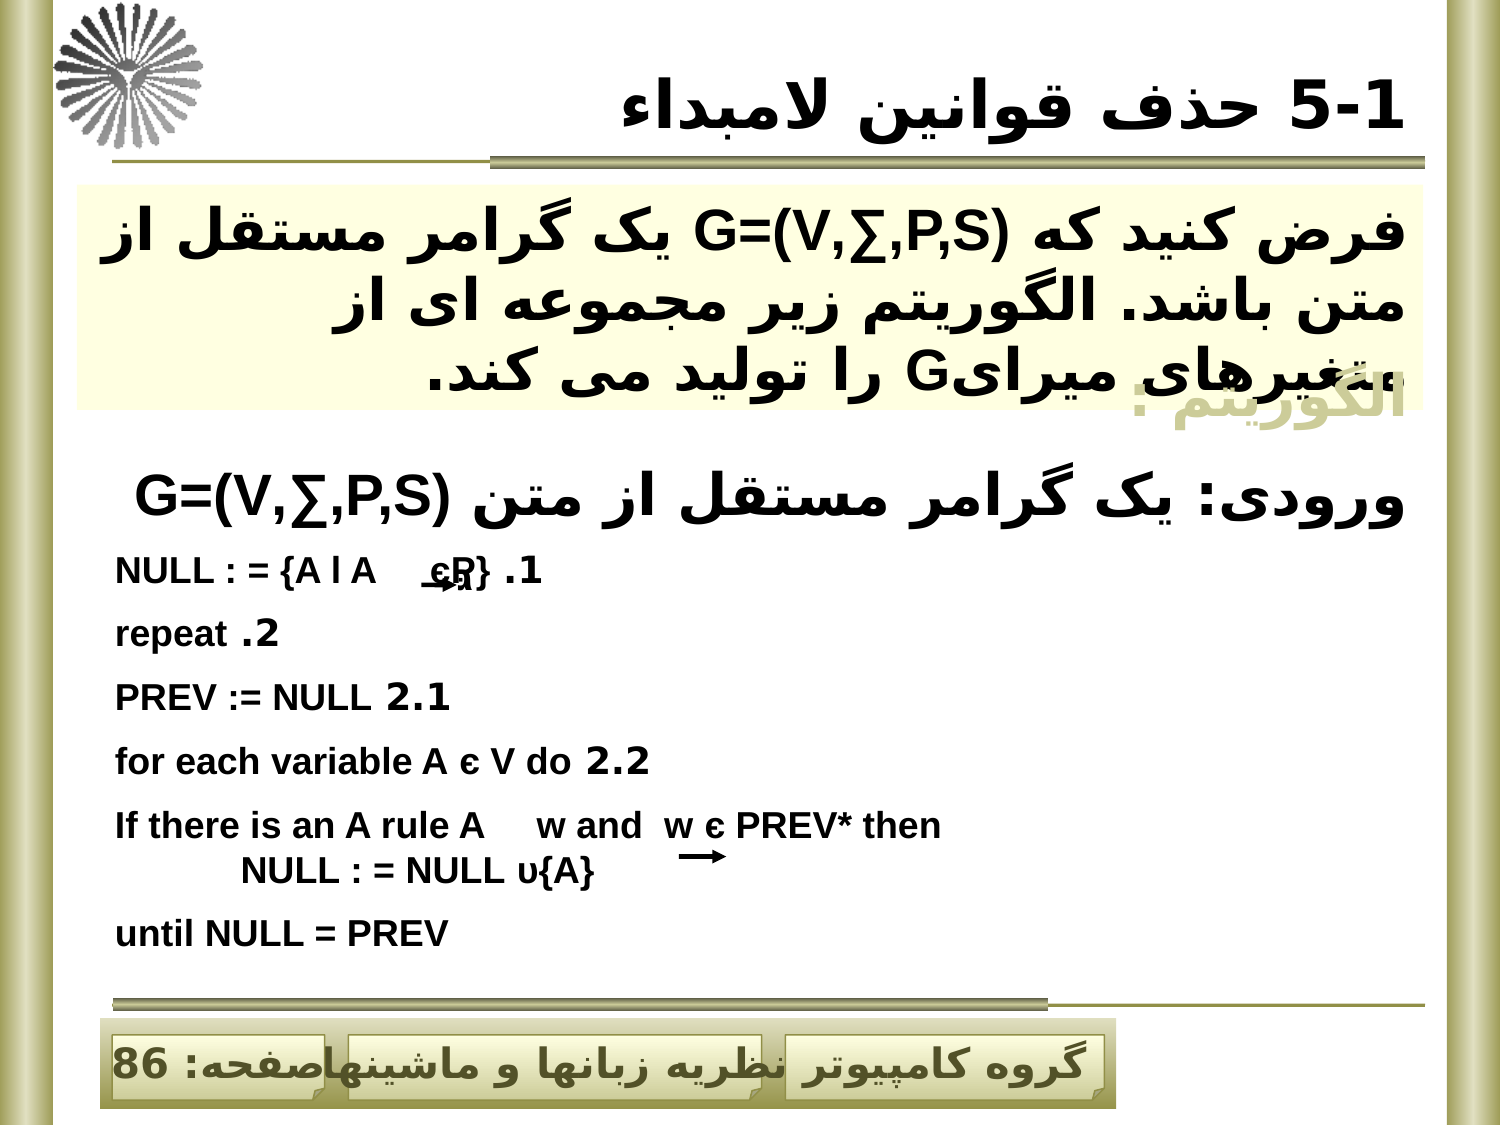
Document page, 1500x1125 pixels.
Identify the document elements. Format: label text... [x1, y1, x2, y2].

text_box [100, 349, 1424, 992]
text_box فرض کنید که G=(V,∑,P,S) یک گرامر مستقل از متن باشد. الگوریتم زیر مجموعه ای از متغیرهای میرایG را تولید می کند. [76, 184, 1424, 410]
text_box 5-1 حذف قوانین لامبداء [218, 53, 1424, 150]
